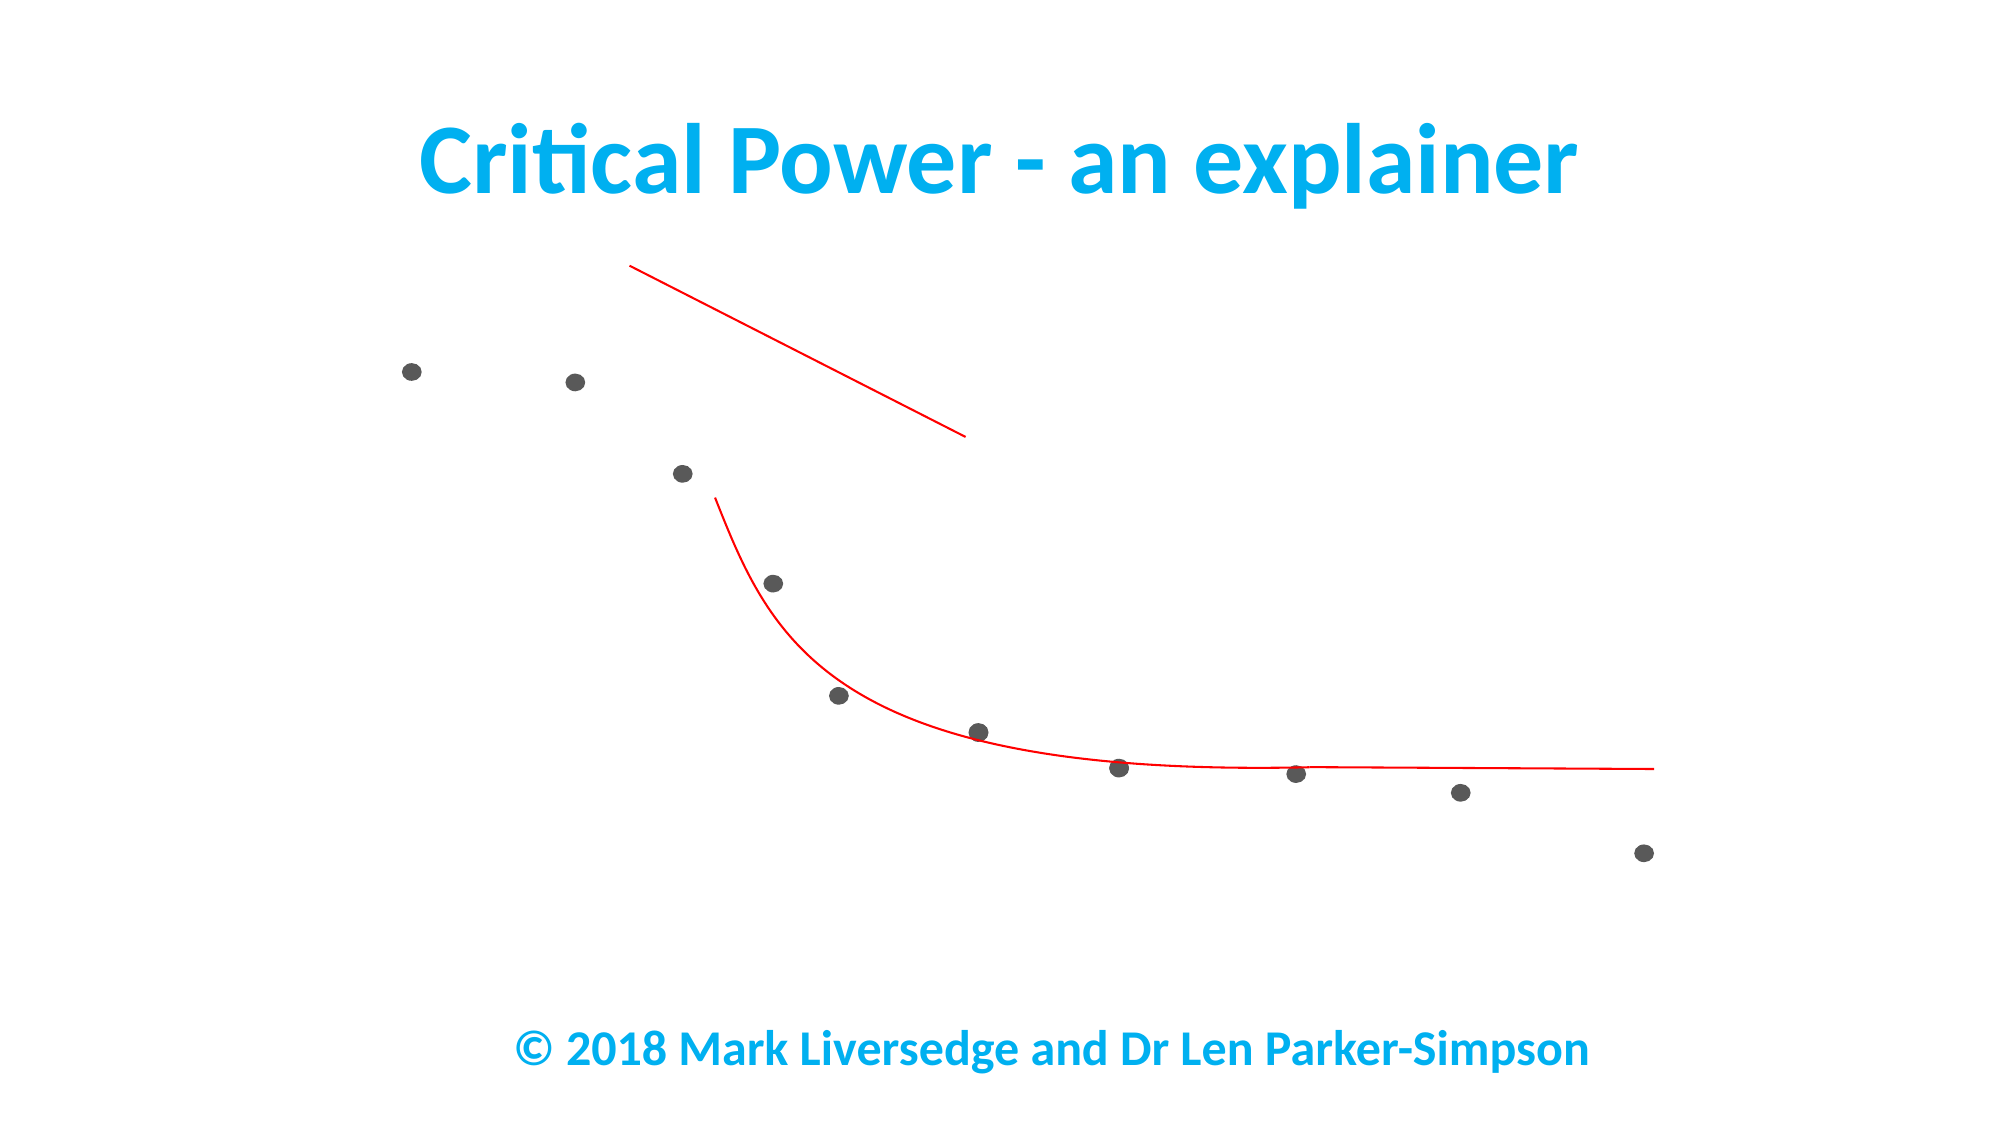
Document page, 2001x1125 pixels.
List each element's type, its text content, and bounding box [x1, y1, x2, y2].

text_box [1285, 769, 1308, 784]
text_box [1633, 843, 1656, 864]
text_box © 2018 Mark Liversedge and Dr Len Parker-Simpson [149, 1007, 1955, 1125]
text_box [714, 497, 1309, 769]
text_box [1108, 763, 1131, 778]
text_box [629, 265, 716, 498]
text_box [827, 685, 850, 706]
text_box [1449, 782, 1472, 803]
text_box [564, 372, 587, 393]
text_box Critical Power - an explainer [246, 86, 1754, 222]
text_box [400, 362, 423, 382]
